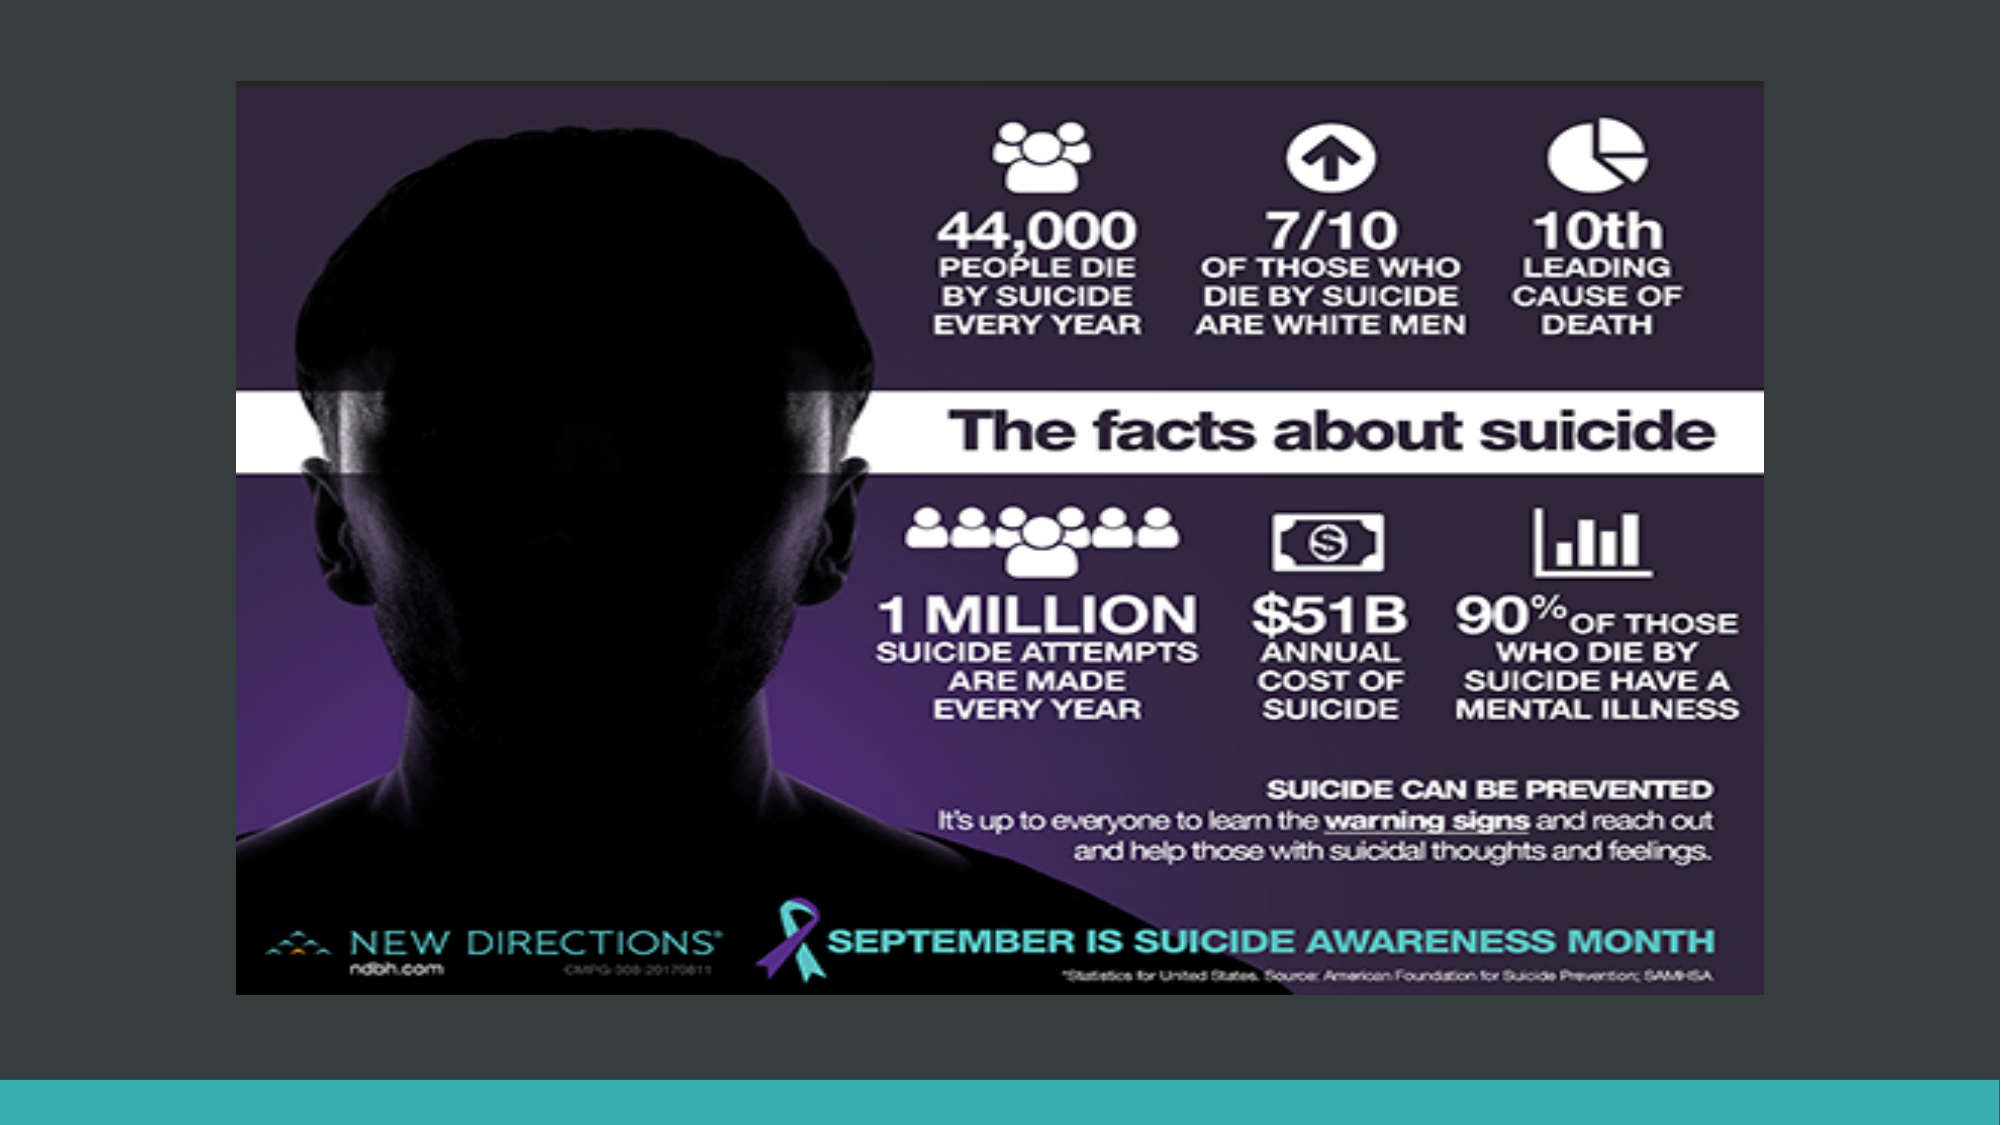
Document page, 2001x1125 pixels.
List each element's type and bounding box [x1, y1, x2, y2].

picture [236, 81, 1764, 995]
